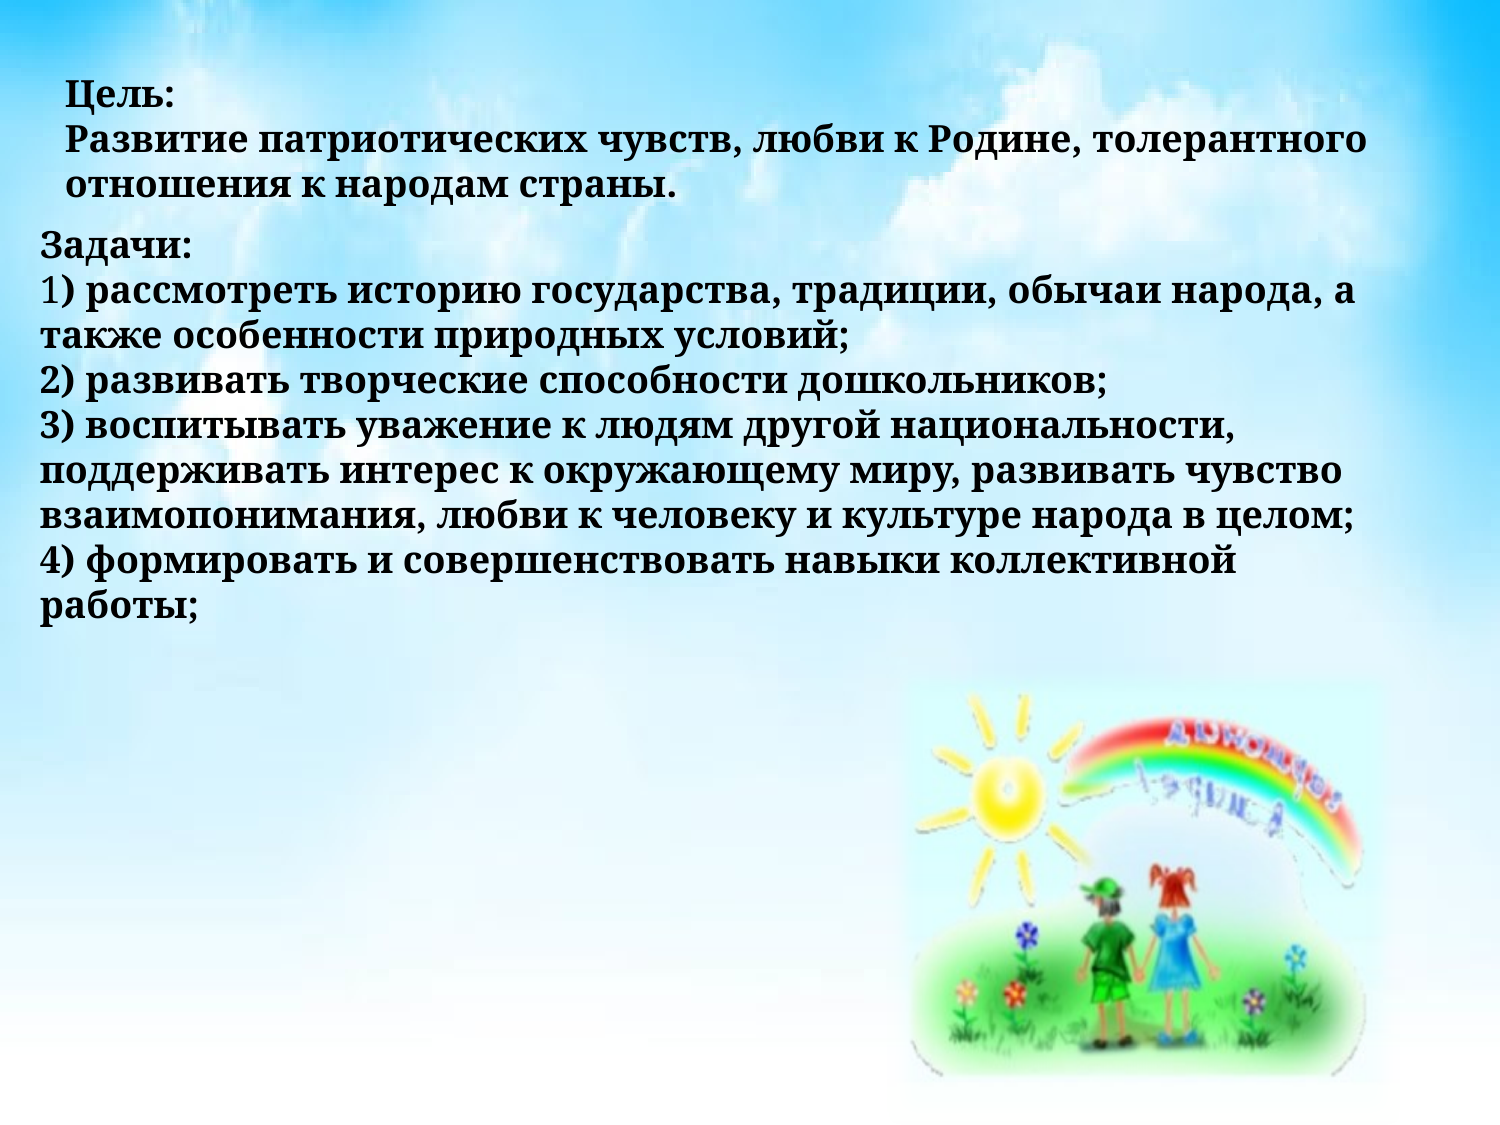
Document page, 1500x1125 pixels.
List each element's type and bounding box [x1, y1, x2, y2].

picture [887, 663, 1401, 1125]
list [0, 0, 1500, 1125]
